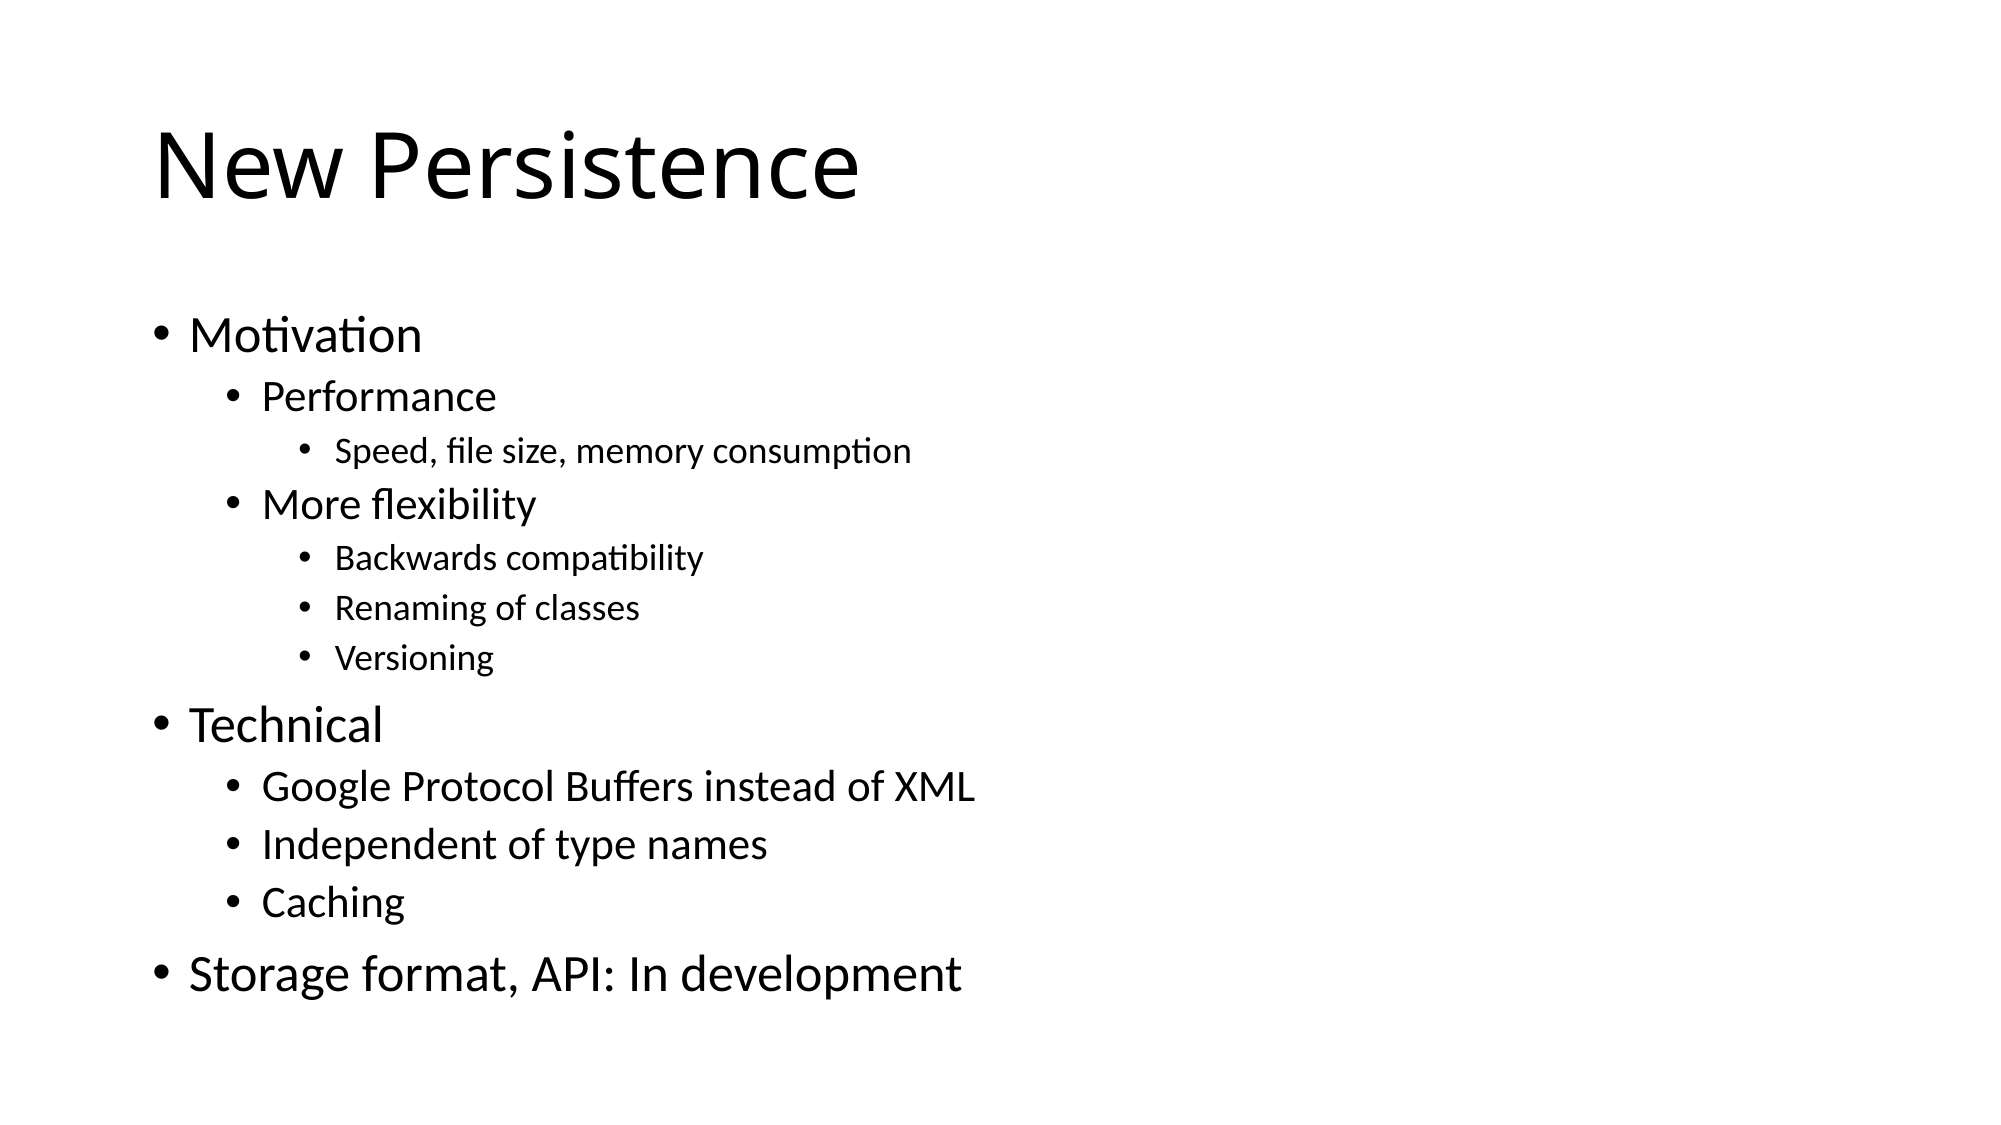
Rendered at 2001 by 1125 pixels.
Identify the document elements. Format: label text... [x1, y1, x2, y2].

list Motivation Performance Speed, file size, memory consumption More flexibility Backwards compatibility Renaming of classes Versioning Technical Google Protocol Buffers instead of XML Independent of type names Caching Storage format, API: In development [137, 299, 1863, 1014]
title New Persistence [137, 59, 1863, 278]
